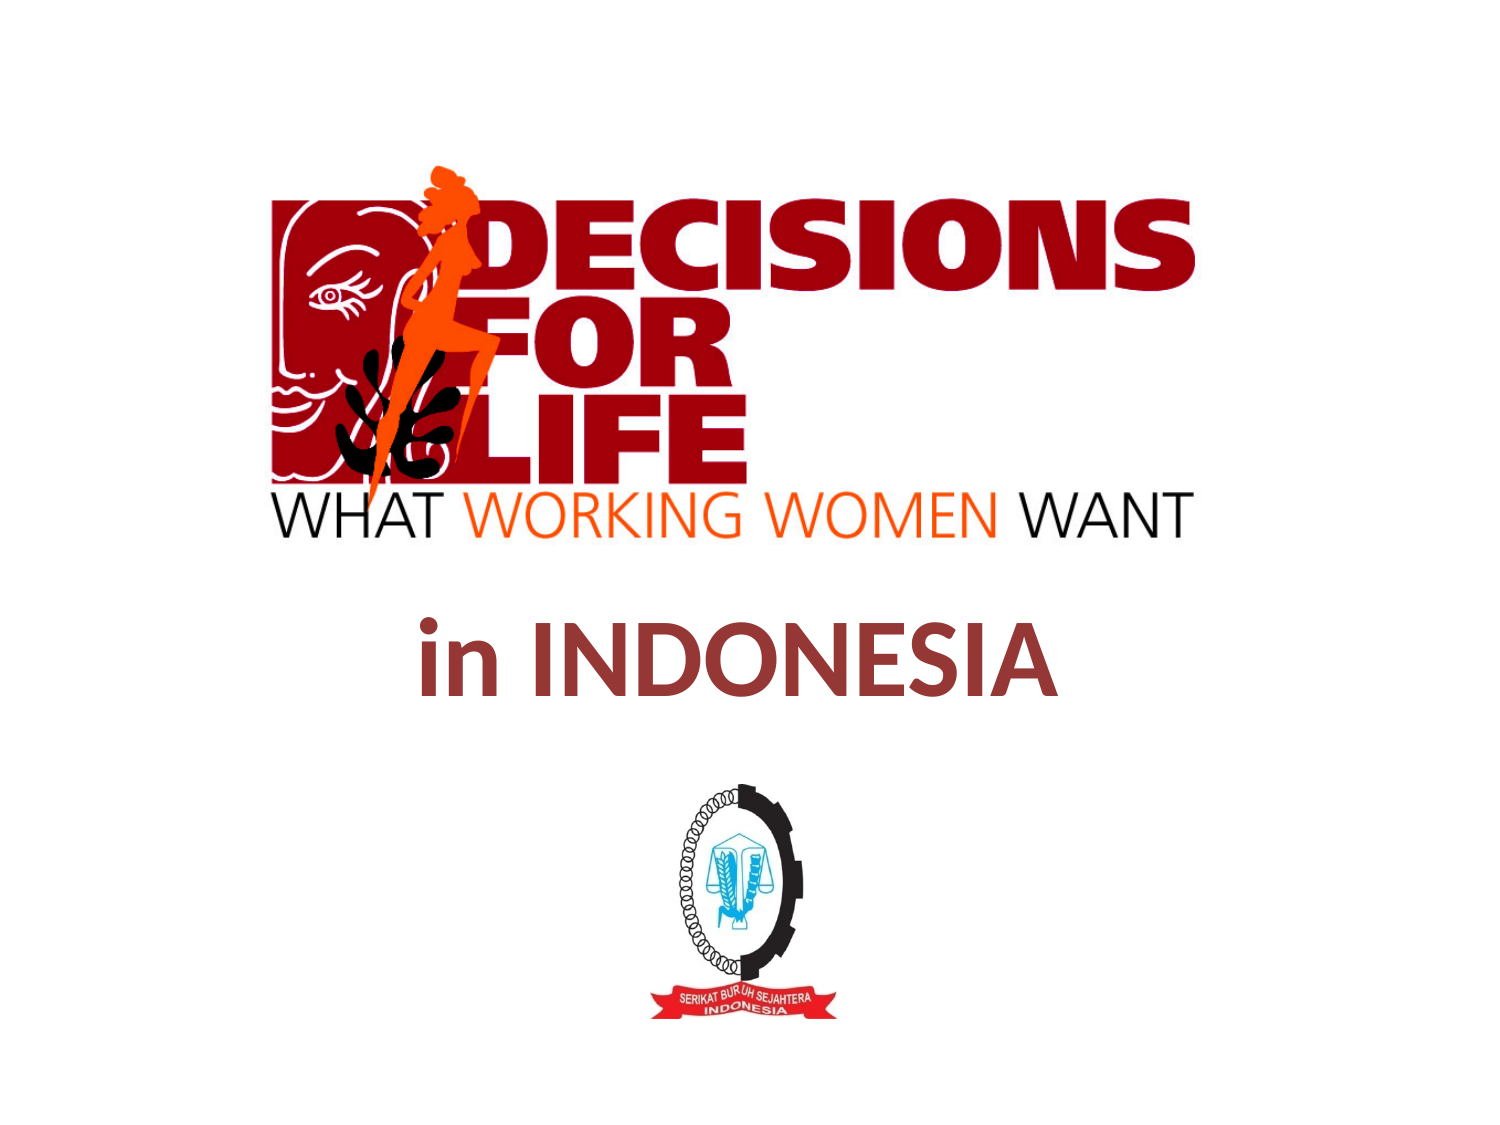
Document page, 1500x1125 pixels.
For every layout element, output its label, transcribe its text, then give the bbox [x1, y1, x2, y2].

title in INDONESIA [75, 624, 1425, 813]
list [212, 112, 1269, 646]
picture [649, 783, 838, 1020]
